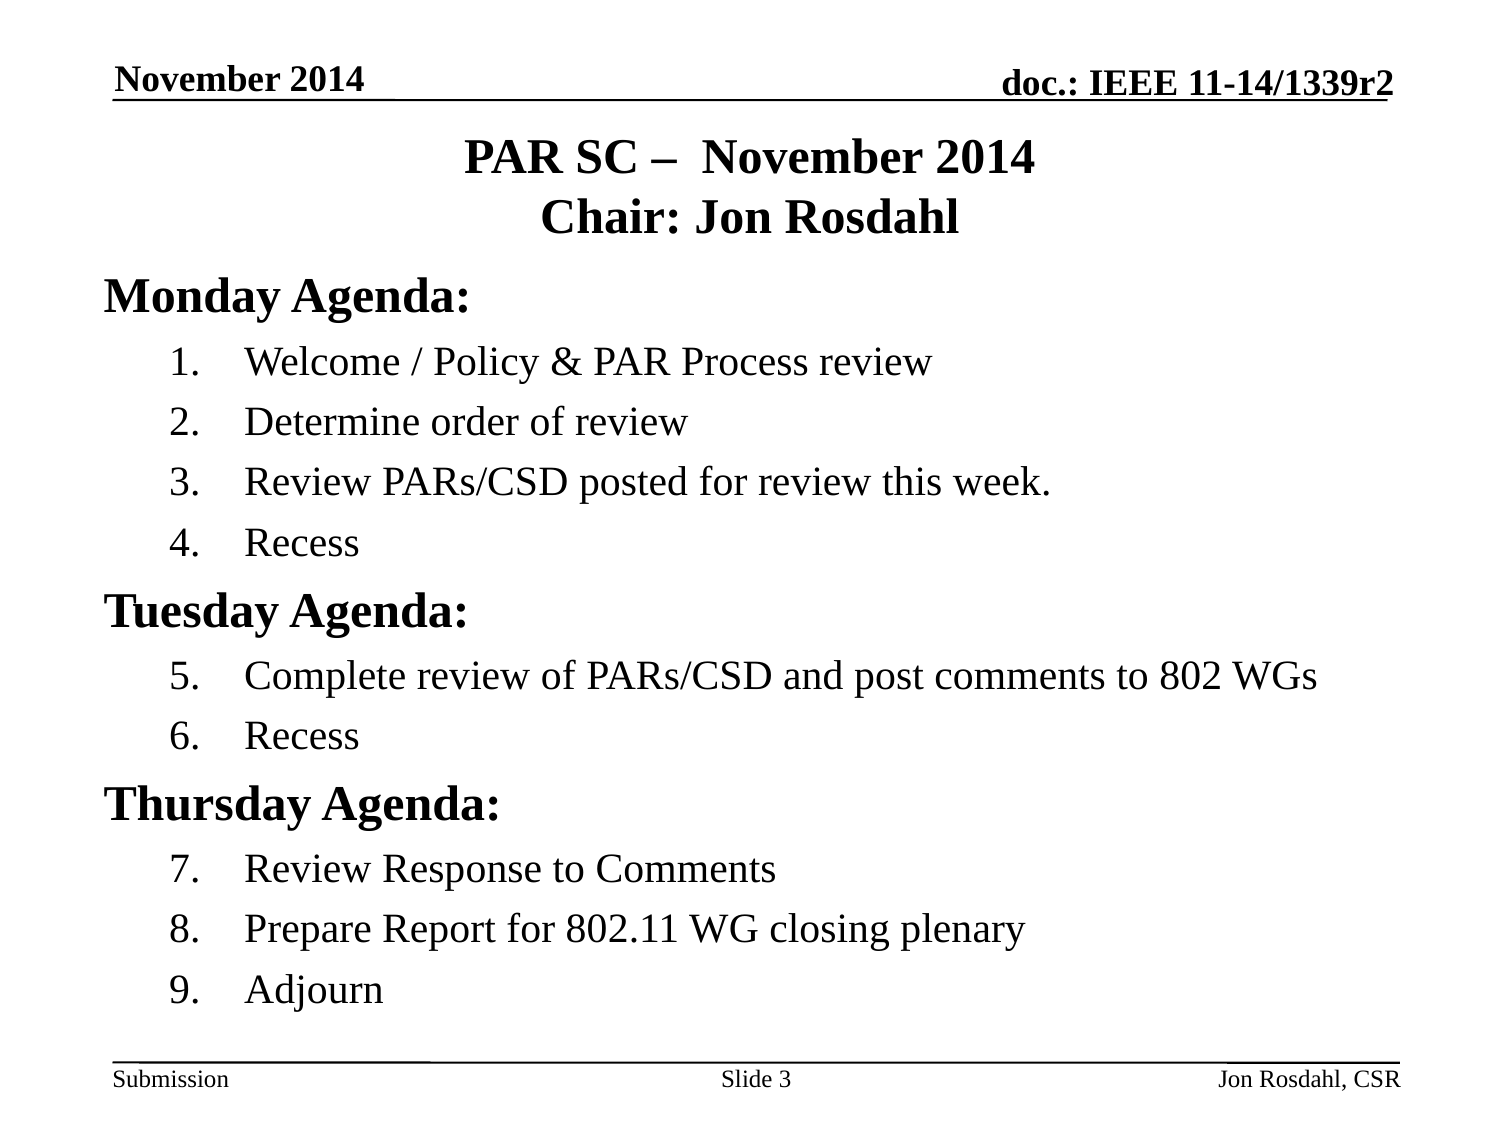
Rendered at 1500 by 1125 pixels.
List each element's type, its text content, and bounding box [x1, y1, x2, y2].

slide_number Slide 3 [712, 1061, 800, 1123]
title PAR SC – November 2014 Chair: Jon Rosdahl [112, 112, 1388, 255]
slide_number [114, 54, 423, 100]
list Monday Agenda: Welcome / Policy & PAR Process review Determine order of review Review PARs/CSD posted for review this week. Recess Tuesday Agenda: Complete review of PARs/CSD and post comments to 802 WGs Recess Thursday Agenda: Review Response to Comments Prepare Report for 802.11 WG closing plenary Adjourn [88, 255, 1448, 1047]
footer Jon Rosdahl, CSR [878, 1061, 1402, 1093]
